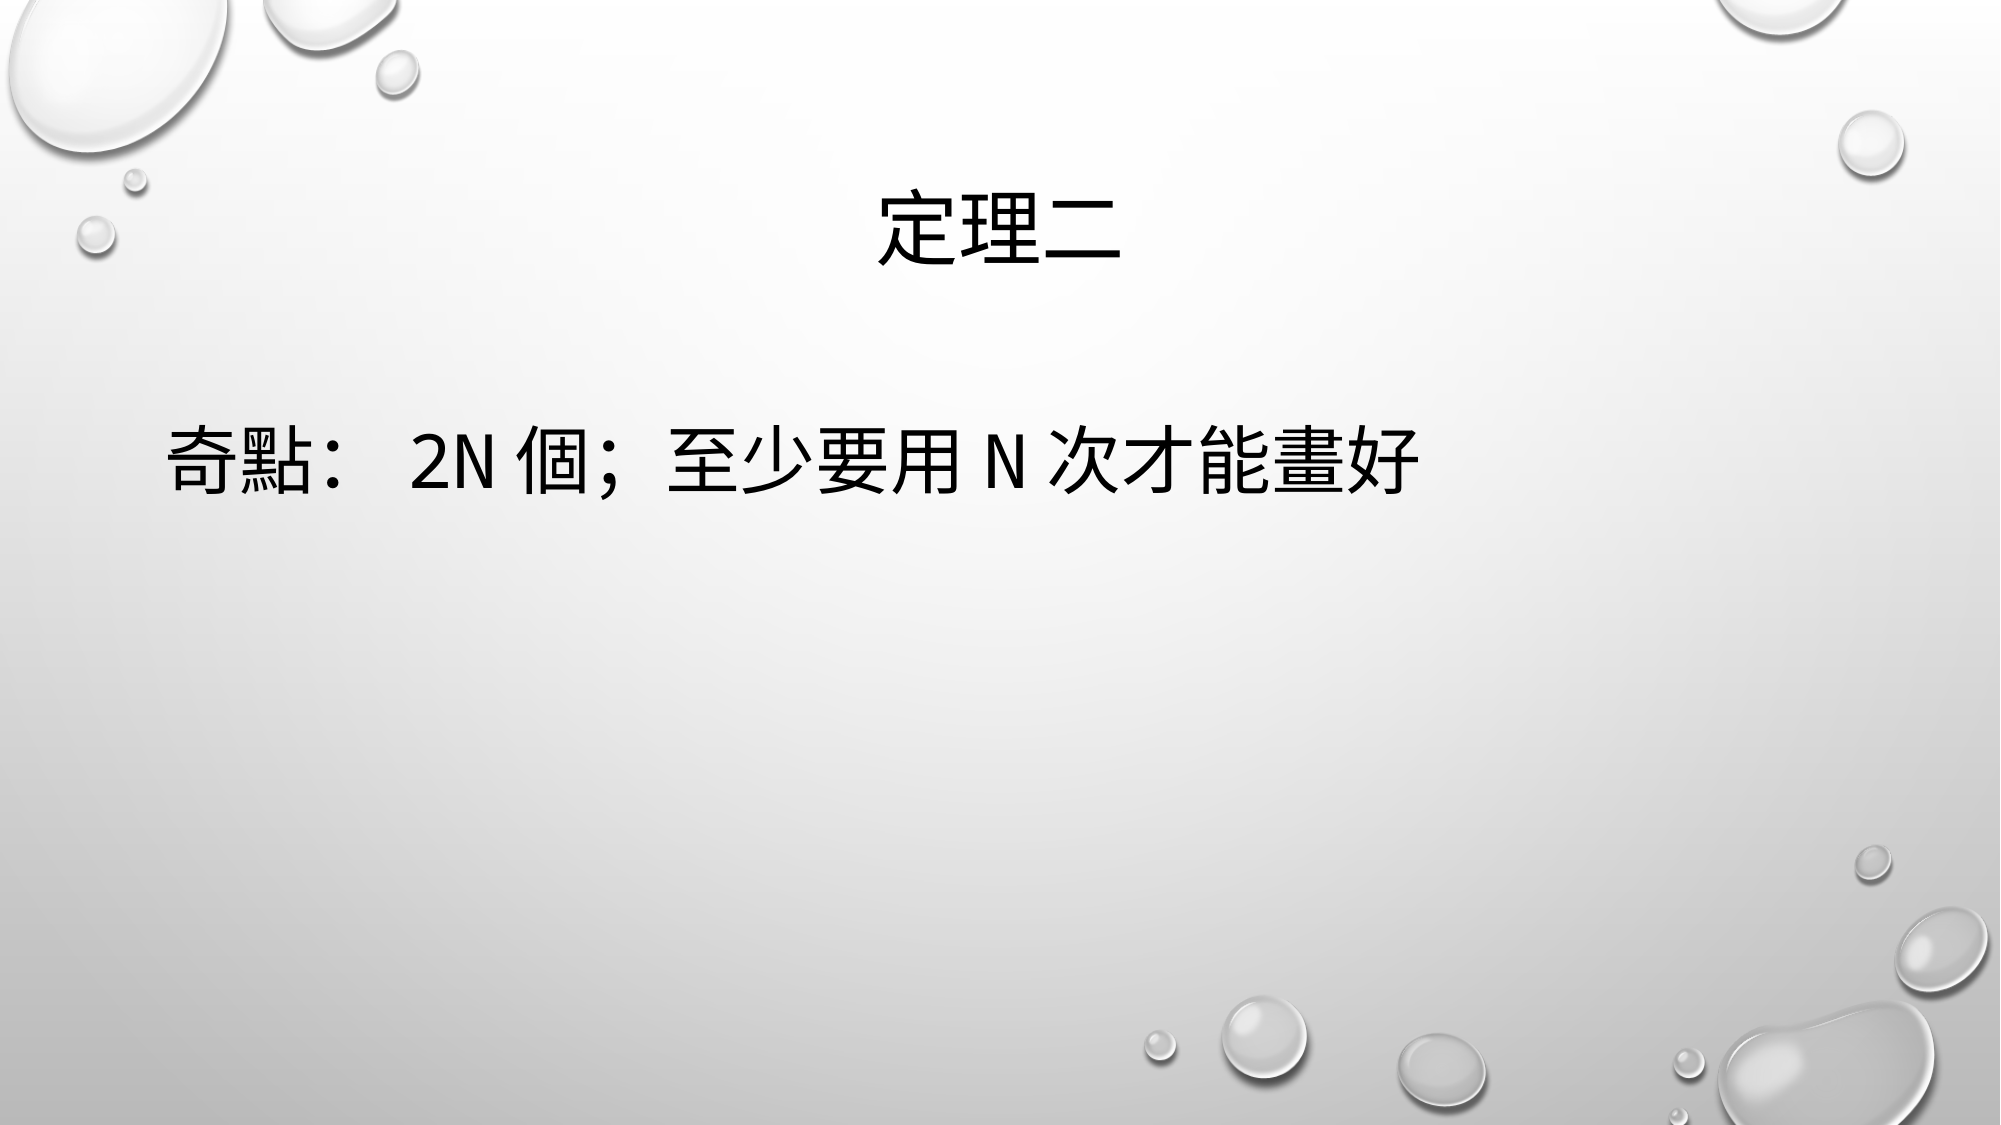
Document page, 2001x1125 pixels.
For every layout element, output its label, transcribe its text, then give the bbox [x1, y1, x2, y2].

list 奇點：2n個；至少要用N次才能畫好 [149, 388, 1850, 950]
title 定理二 [149, 101, 1851, 364]
picture [0, 0, 2000, 1125]
